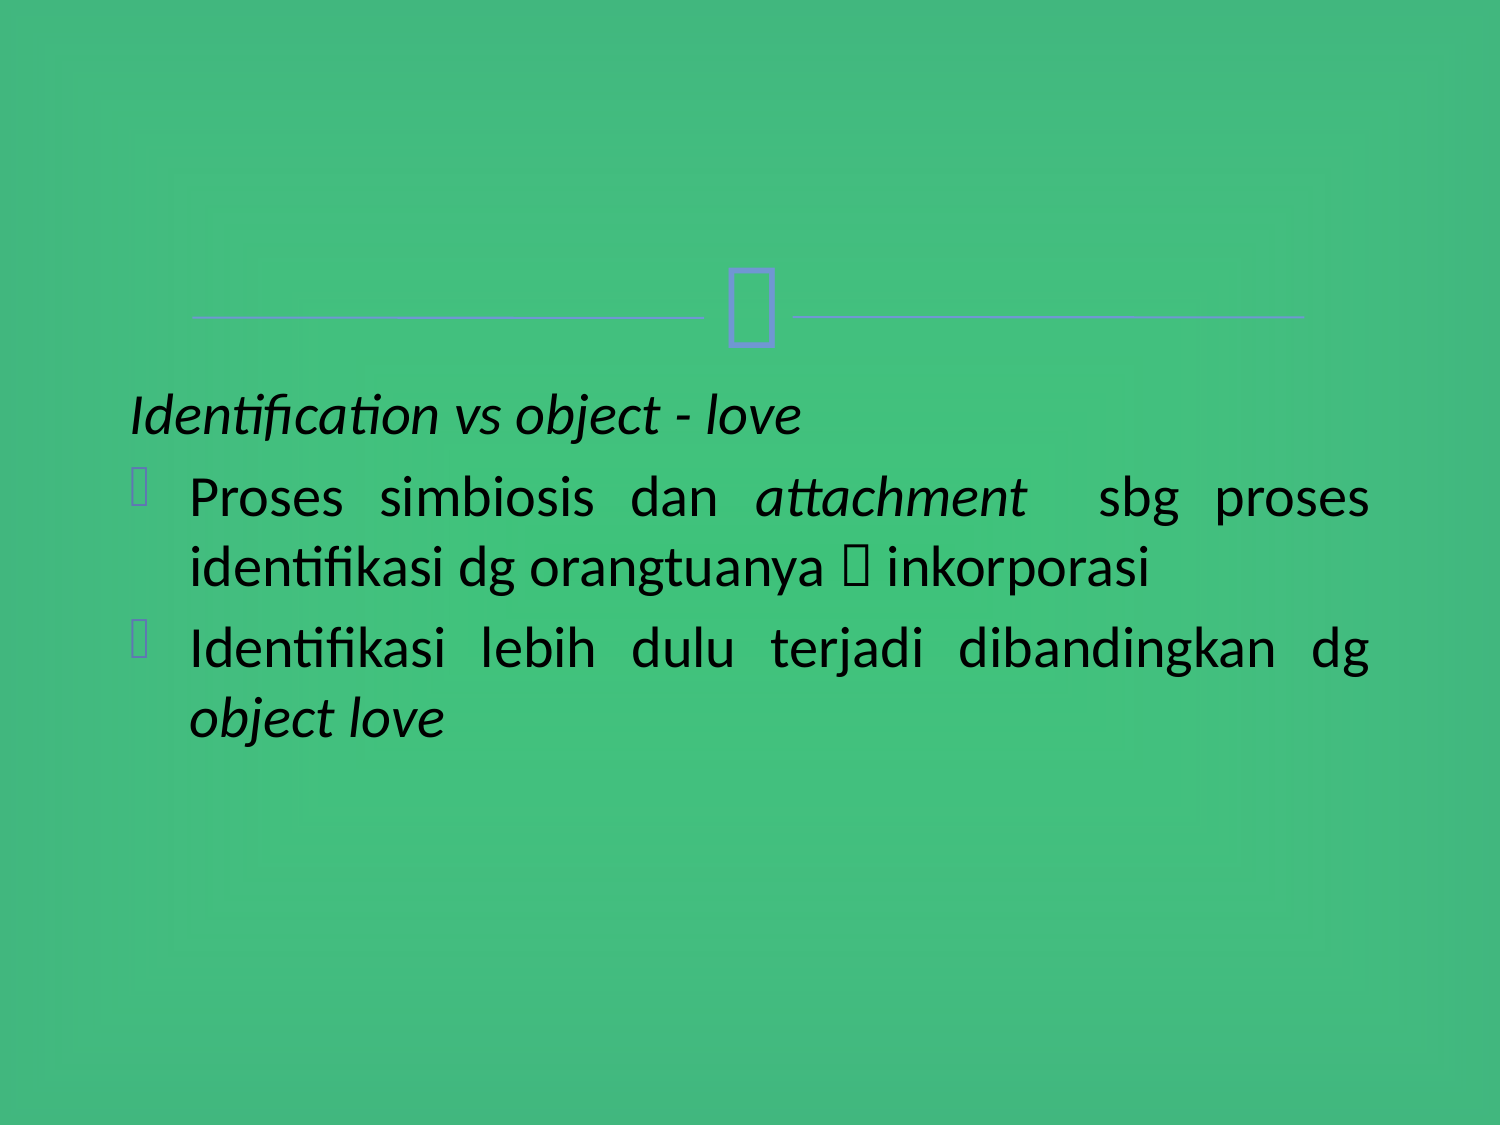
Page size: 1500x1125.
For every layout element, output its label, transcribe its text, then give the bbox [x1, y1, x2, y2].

list Identification vs object - love Proses simbiosis dan attachment sbg proses identifikasi dg orangtuanya  inkorporasi Identifikasi lebih dulu terjadi dibandingkan dg object love [114, 368, 1386, 1005]
